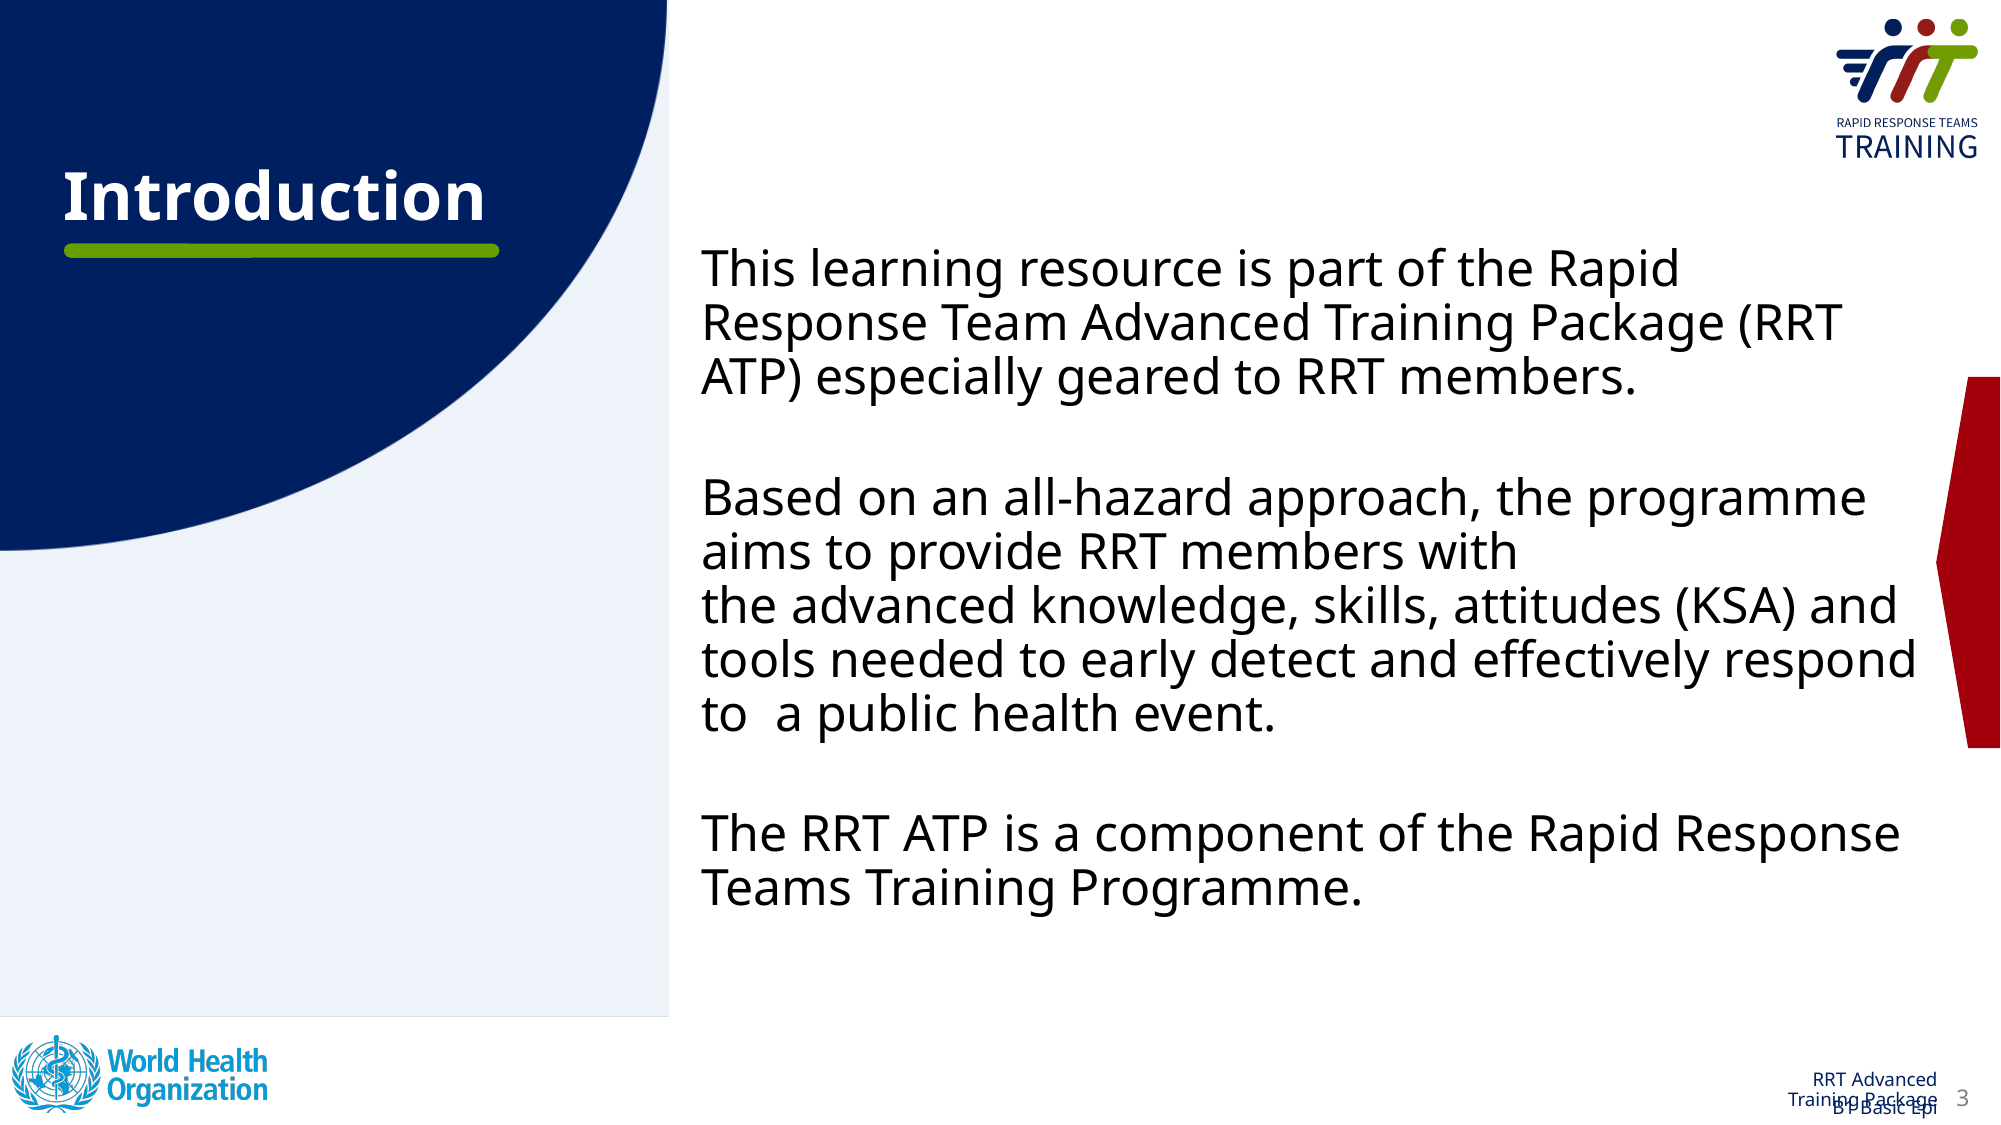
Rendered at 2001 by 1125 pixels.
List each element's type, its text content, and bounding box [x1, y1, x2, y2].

picture [1835, 19, 1978, 167]
picture [58, 1050, 64, 1058]
text_box [63, 243, 500, 258]
title Introduction [63, 162, 600, 245]
picture [12, 1035, 267, 1113]
picture [0, 0, 669, 1018]
list This learning resource is part of the Rapid Response Team Advanced Training Package (RRT ATP) especially geared to RRT members. Based on an all-hazard approach, the programme aims to provide RRT members with the advanced knowledge, skills, attitudes (KSA) and tools needed to early detect and effectively respond to a public health event. The RRT ATP is a component of the Rapid Response Teams Training Programme. [700, 243, 1937, 936]
picture [12, 1083, 48, 1113]
